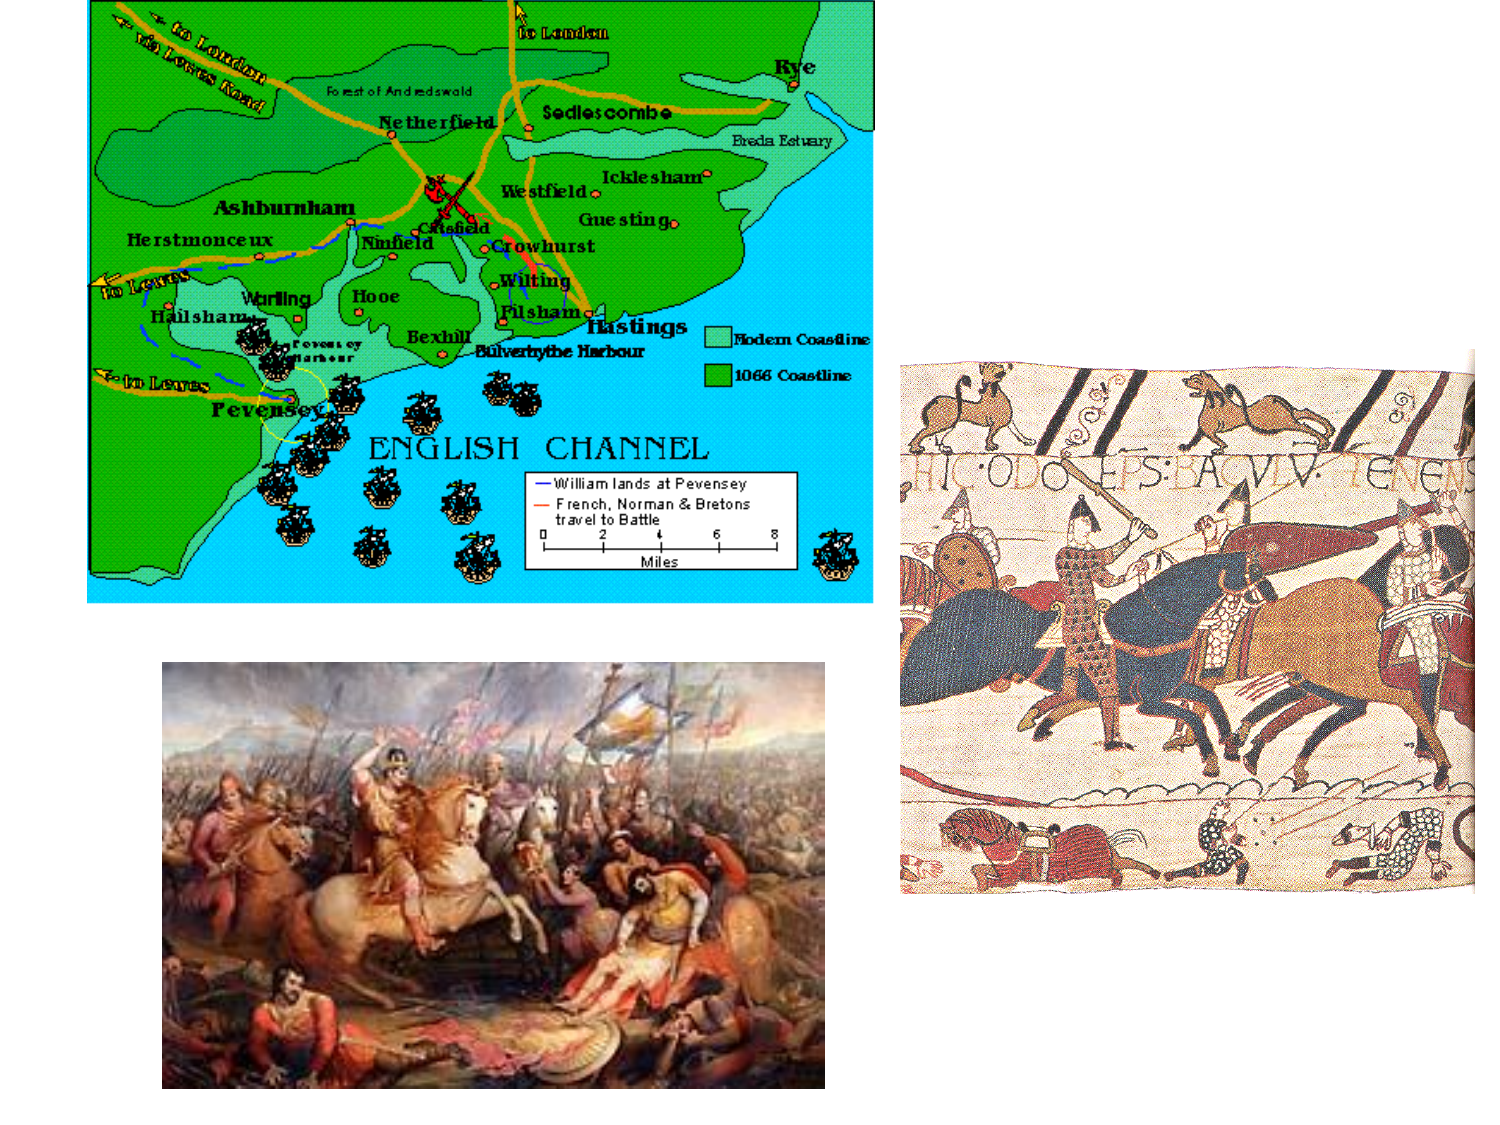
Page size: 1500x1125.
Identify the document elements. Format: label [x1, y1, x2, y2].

picture [608, 446, 614, 453]
picture [743, 335, 749, 343]
picture [571, 439, 578, 460]
picture [623, 438, 631, 444]
picture [397, 438, 404, 444]
picture [828, 335, 842, 343]
picture [479, 444, 492, 452]
picture [540, 352, 548, 358]
picture [796, 372, 804, 381]
picture [365, 466, 402, 510]
picture [498, 346, 504, 356]
picture [833, 372, 849, 381]
picture [706, 363, 733, 388]
picture [807, 377, 815, 382]
picture [524, 473, 799, 569]
picture [581, 344, 629, 356]
picture [630, 319, 637, 331]
picture [162, 662, 826, 1090]
picture [815, 531, 858, 582]
picture [644, 322, 651, 334]
picture [815, 338, 823, 344]
picture [899, 349, 1476, 894]
picture [633, 347, 645, 356]
picture [402, 393, 441, 435]
picture [669, 323, 673, 337]
picture [545, 347, 571, 356]
picture [455, 532, 502, 585]
picture [706, 325, 733, 346]
picture [443, 480, 480, 526]
picture [484, 373, 543, 416]
picture [818, 371, 822, 381]
picture [509, 347, 540, 356]
picture [355, 526, 391, 569]
picture [648, 438, 656, 444]
picture [87, 0, 876, 605]
